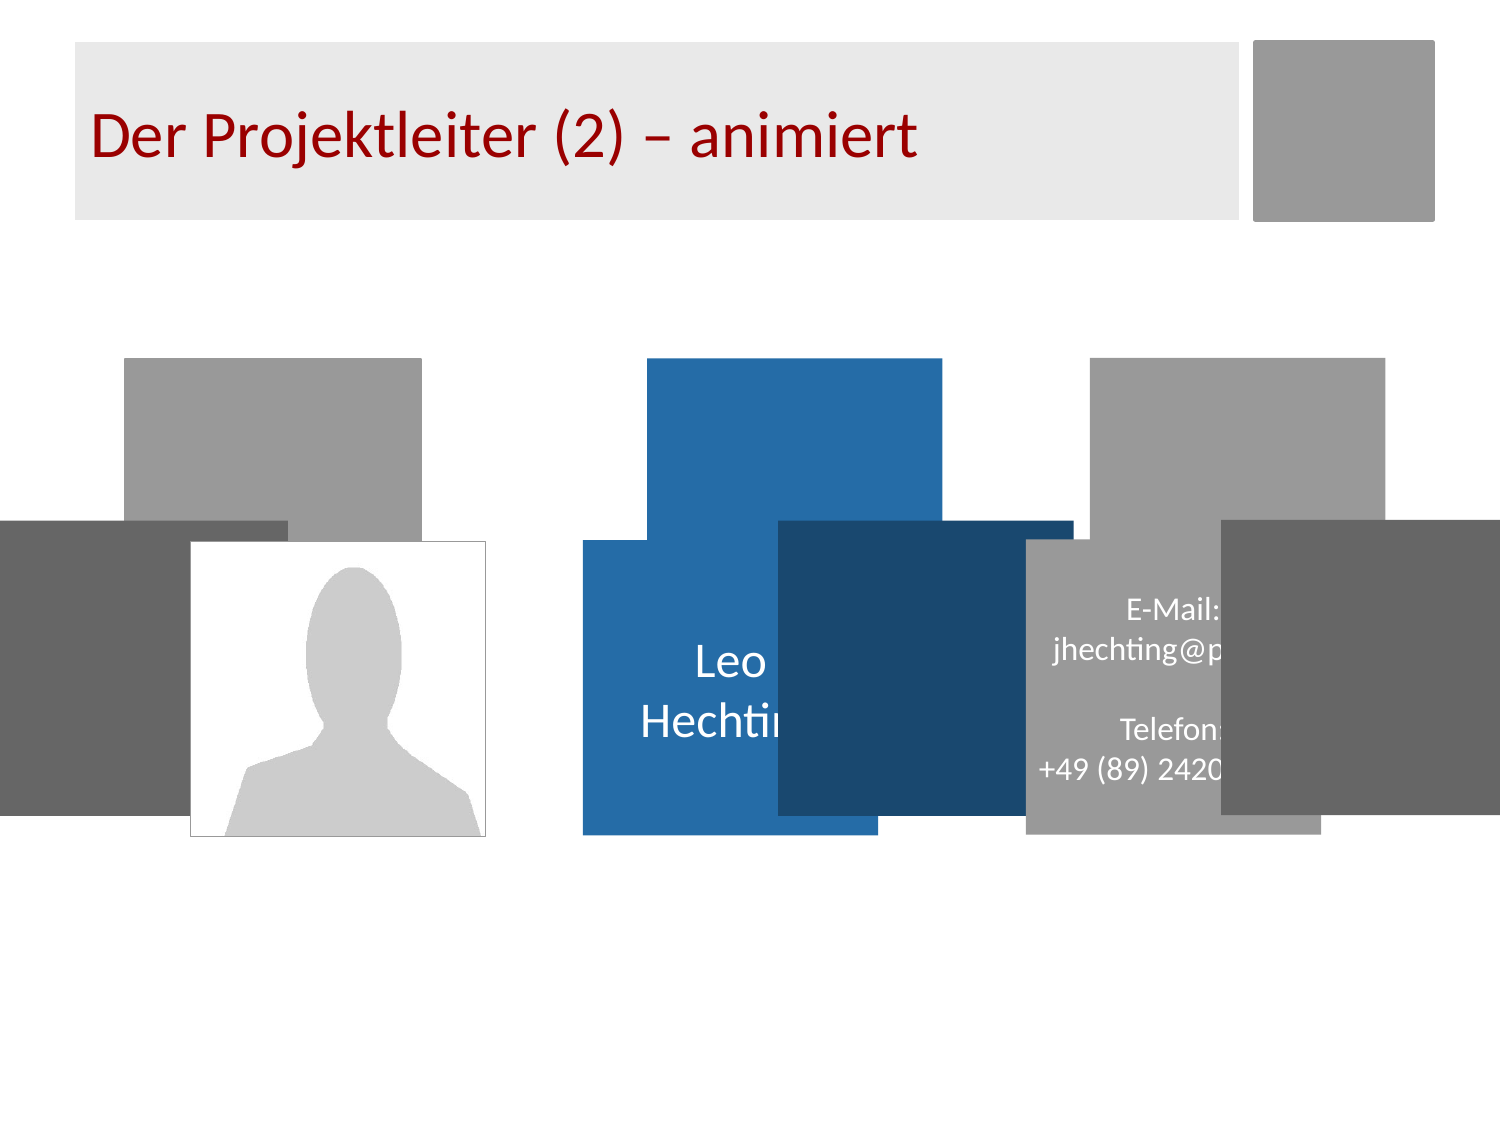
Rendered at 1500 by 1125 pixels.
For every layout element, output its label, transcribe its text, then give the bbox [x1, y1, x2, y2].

text_box [1219, 518, 1500, 817]
text_box [645, 356, 944, 538]
text_box [1088, 356, 1387, 537]
text_box [188, 539, 488, 839]
text_box Leo Hechting [581, 538, 880, 837]
text_box [123, 357, 423, 539]
text_box [776, 518, 1076, 818]
text_box [0, 518, 290, 818]
title Der Projektleiter (2) – animiert [75, 42, 1239, 220]
text_box E-Mail: jhechting@pm.de Telefon: +49 (89) 242017980 [1024, 537, 1323, 837]
